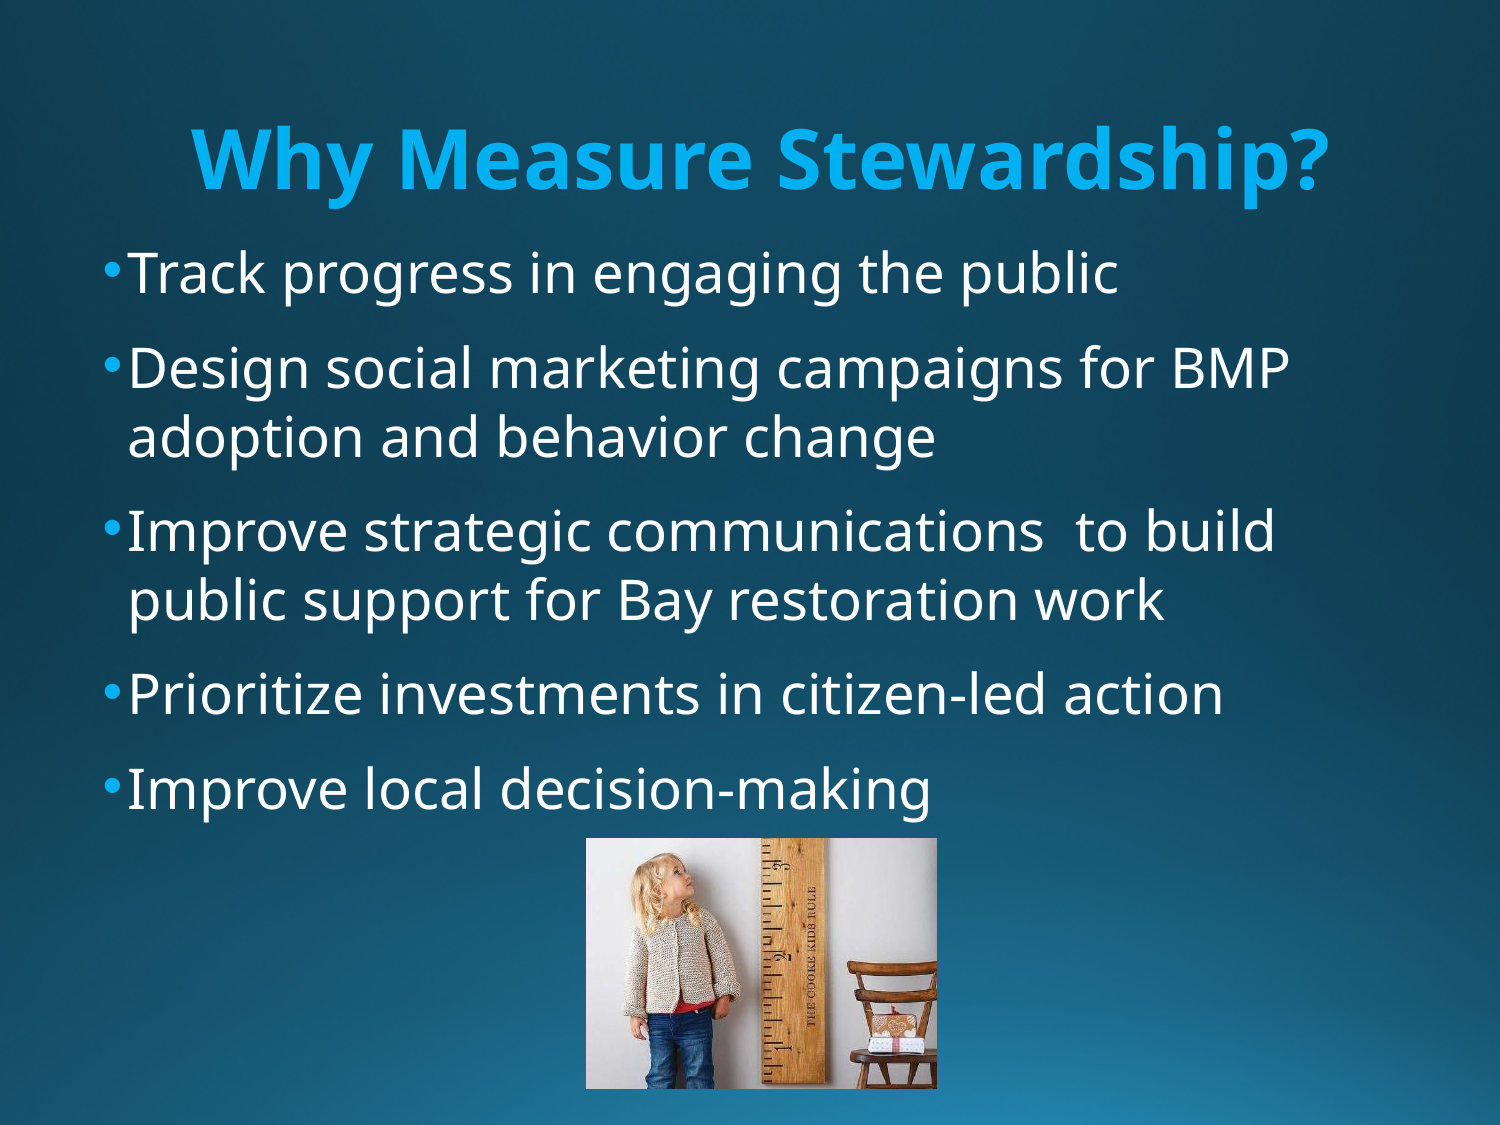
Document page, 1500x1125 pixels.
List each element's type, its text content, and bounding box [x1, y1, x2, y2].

list Track progress in engaging the public Design social marketing campaigns for BMP adoption and behavior change Improve strategic communications to build public support for Bay restoration work Prioritize investments in citizen-led action Improve local decision-making [87, 230, 1463, 832]
title Why Measure Stewardship? [114, 50, 1408, 230]
picture [0, 0, 1500, 1125]
